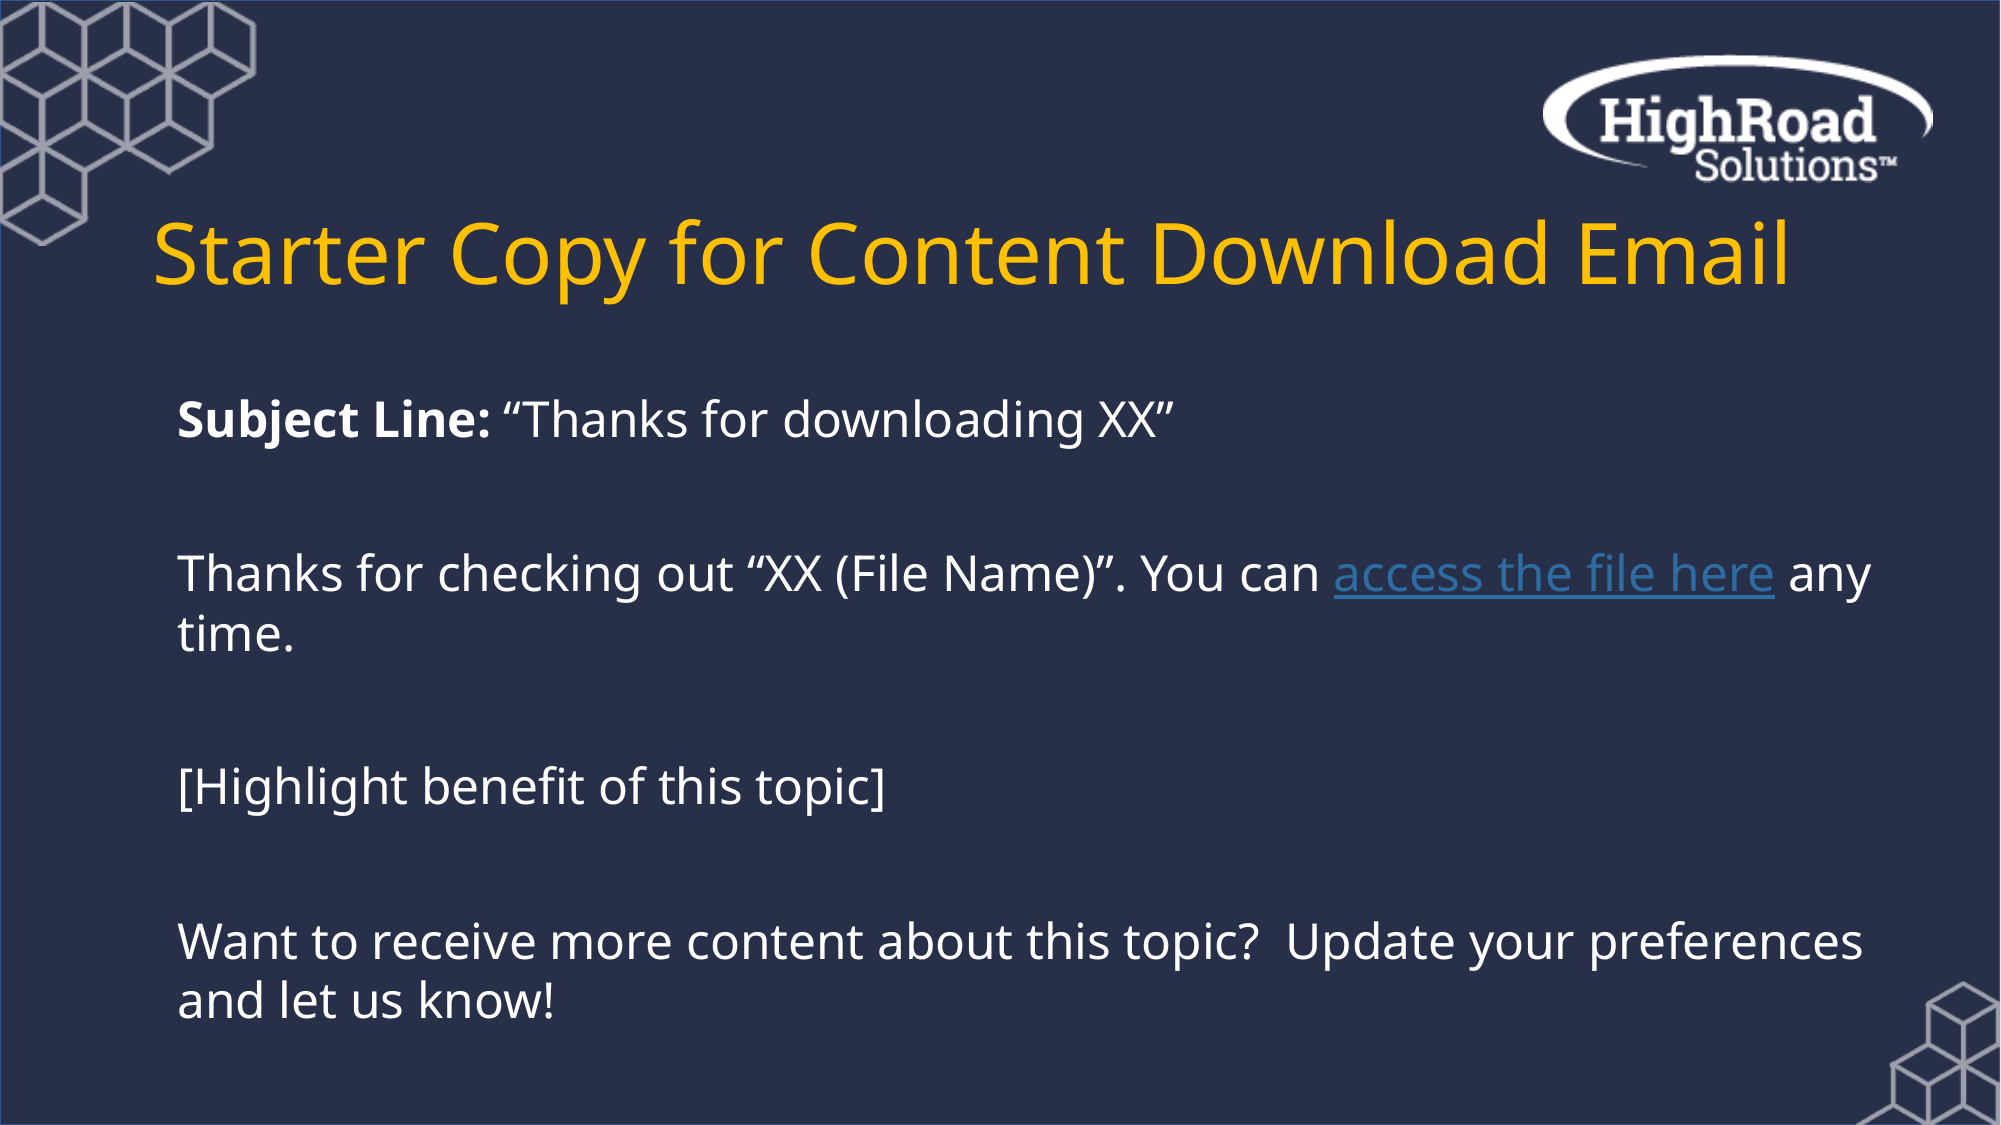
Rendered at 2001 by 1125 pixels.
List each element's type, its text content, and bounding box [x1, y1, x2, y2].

picture [1543, 54, 1933, 183]
title Starter Copy for Content Download Email [137, 161, 1863, 353]
text_box Subject Line: “Thanks for downloading XX” Thanks for checking out “XX (File Name)”. You can access the file here any time. [Highlight benefit of this topic] Want to receive more content about this topic? Update your preferences and let us know! [162, 380, 1888, 1039]
picture [0, 2, 330, 246]
picture [1855, 981, 2000, 1125]
